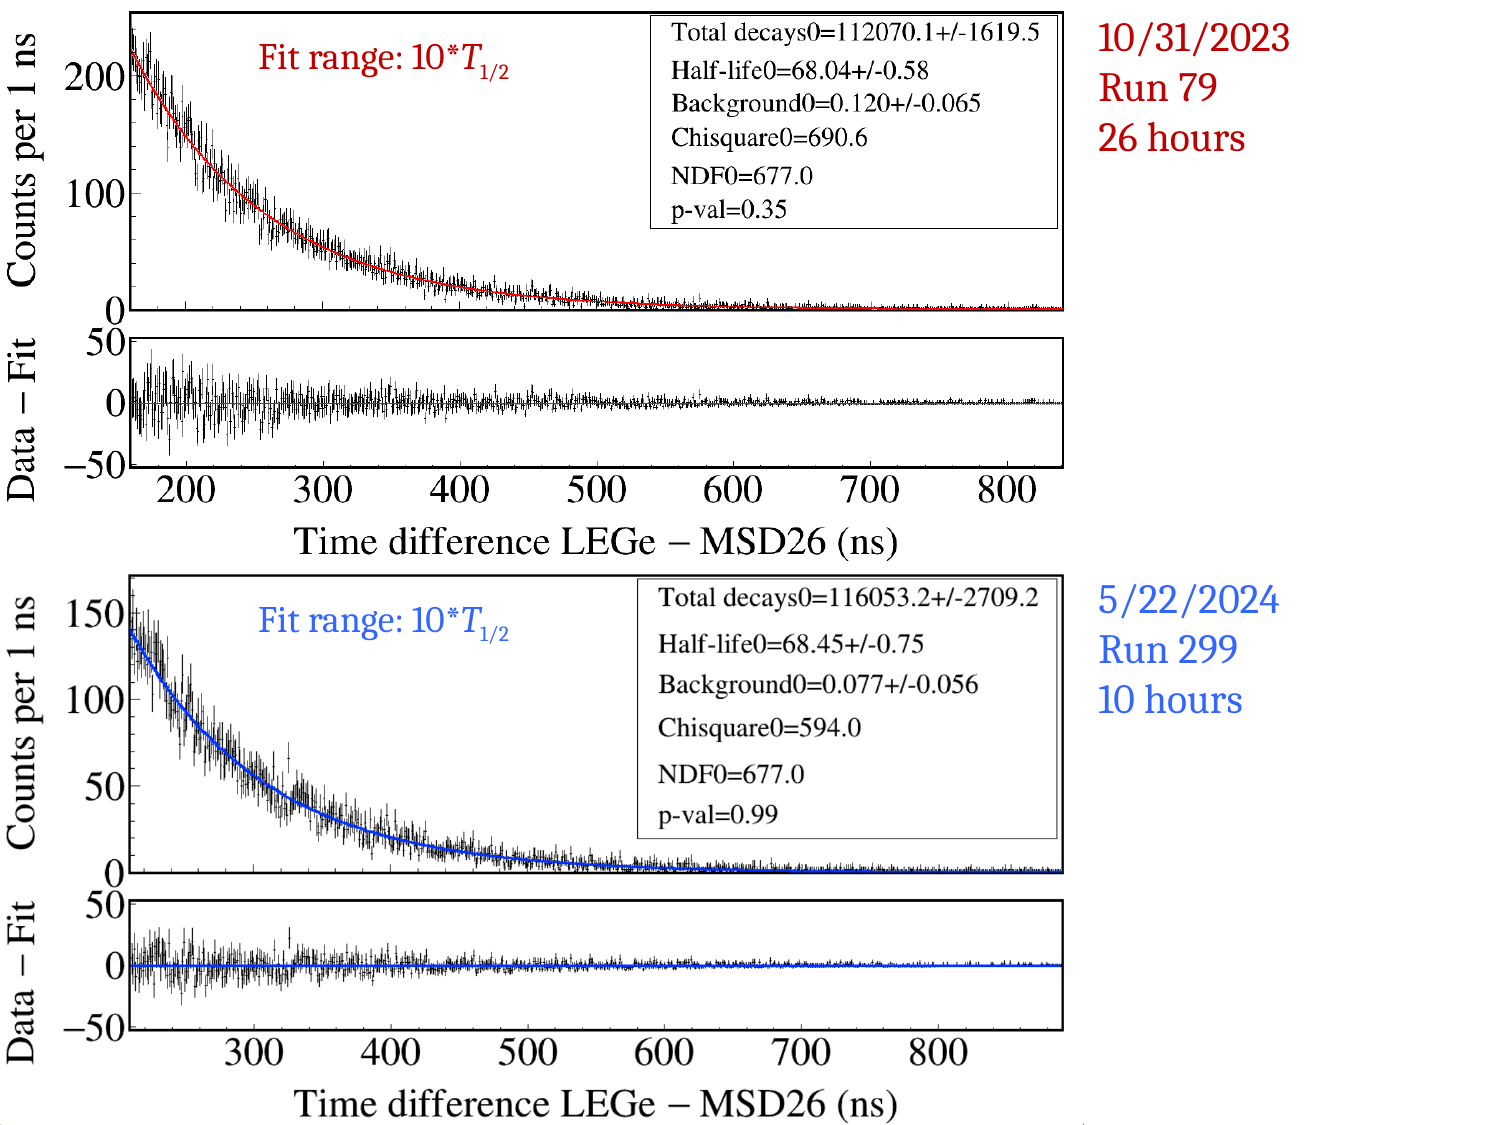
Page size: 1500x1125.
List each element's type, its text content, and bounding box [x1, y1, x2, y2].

text_box 10/31/2023 Run 79 26 hours [1084, 2, 1430, 168]
picture [0, 0, 1084, 1125]
text_box 5/22/2024 Run 299 10 hours [1084, 564, 1430, 730]
